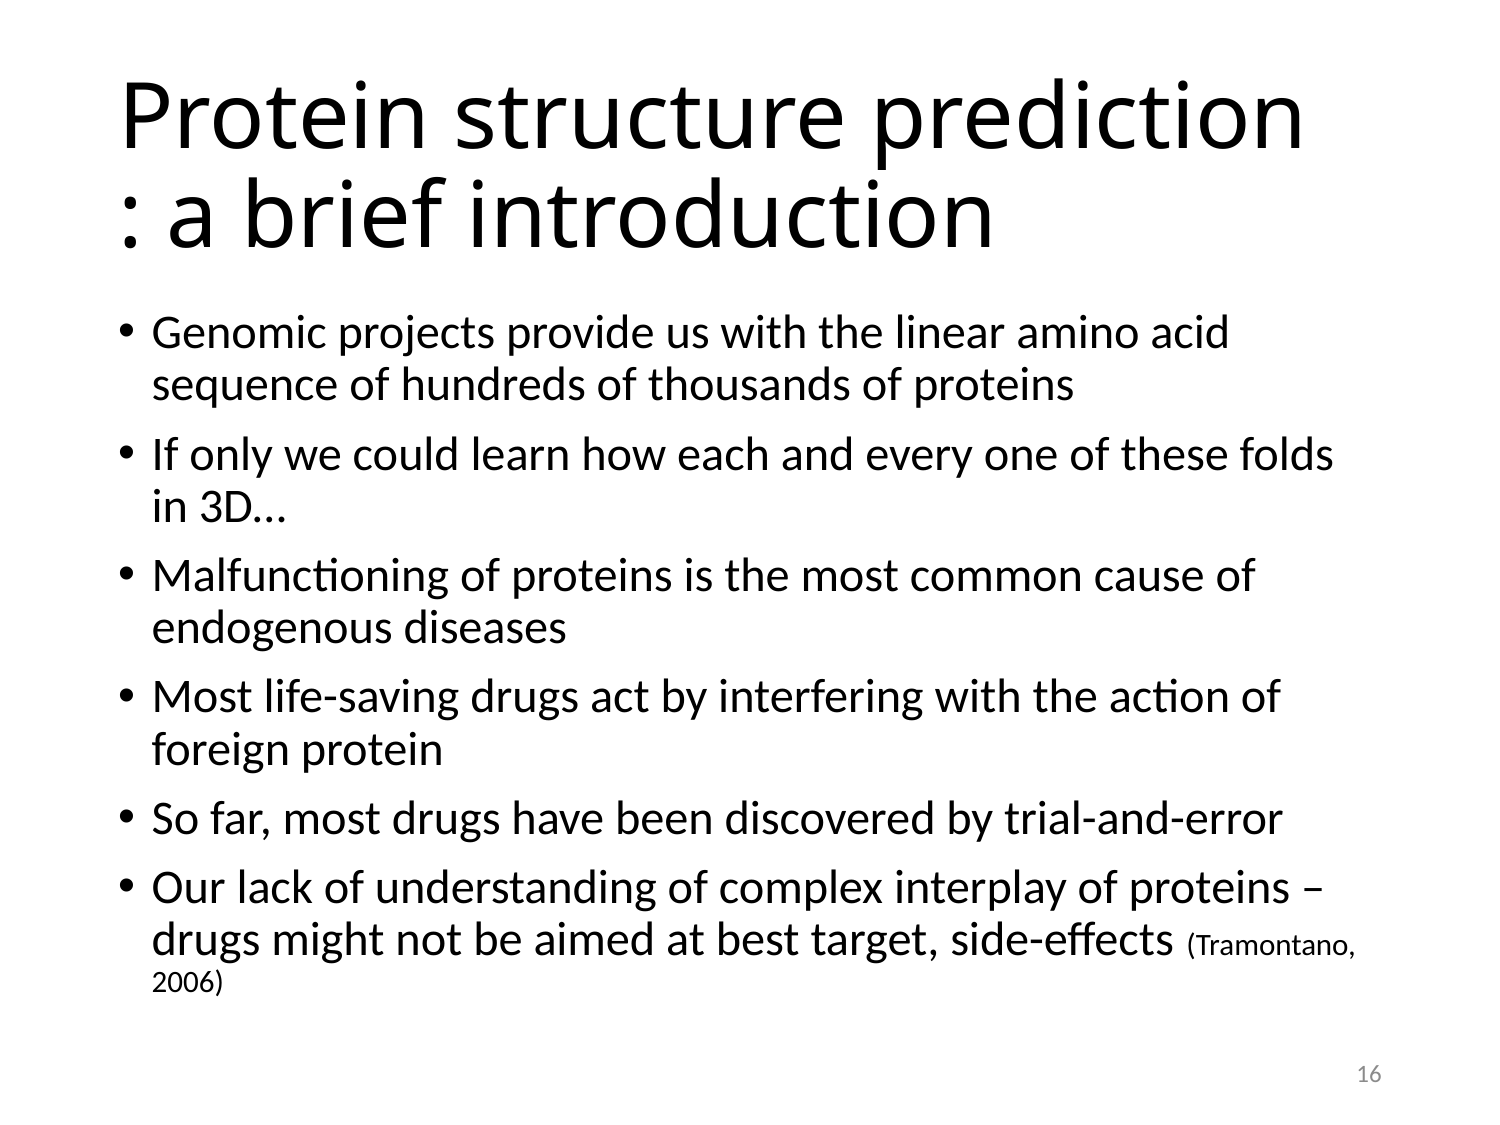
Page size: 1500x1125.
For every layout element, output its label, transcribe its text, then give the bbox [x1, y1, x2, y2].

slide_number 16 [1059, 1042, 1397, 1103]
list Genomic projects provide us with the linear amino acid sequence of hundreds of thousands of proteins If only we could learn how each and every one of these folds in 3D… Malfunctioning of proteins is the most common cause of endogenous diseases Most life-saving drugs act by interfering with the action of foreign protein So far, most drugs have been discovered by trial-and-error Our lack of understanding of complex interplay of proteins – drugs might not be aimed at best target, side-effects (Tramontano, 2006) [103, 299, 1397, 1014]
title Protein structure prediction : a brief introduction [103, 59, 1397, 278]
